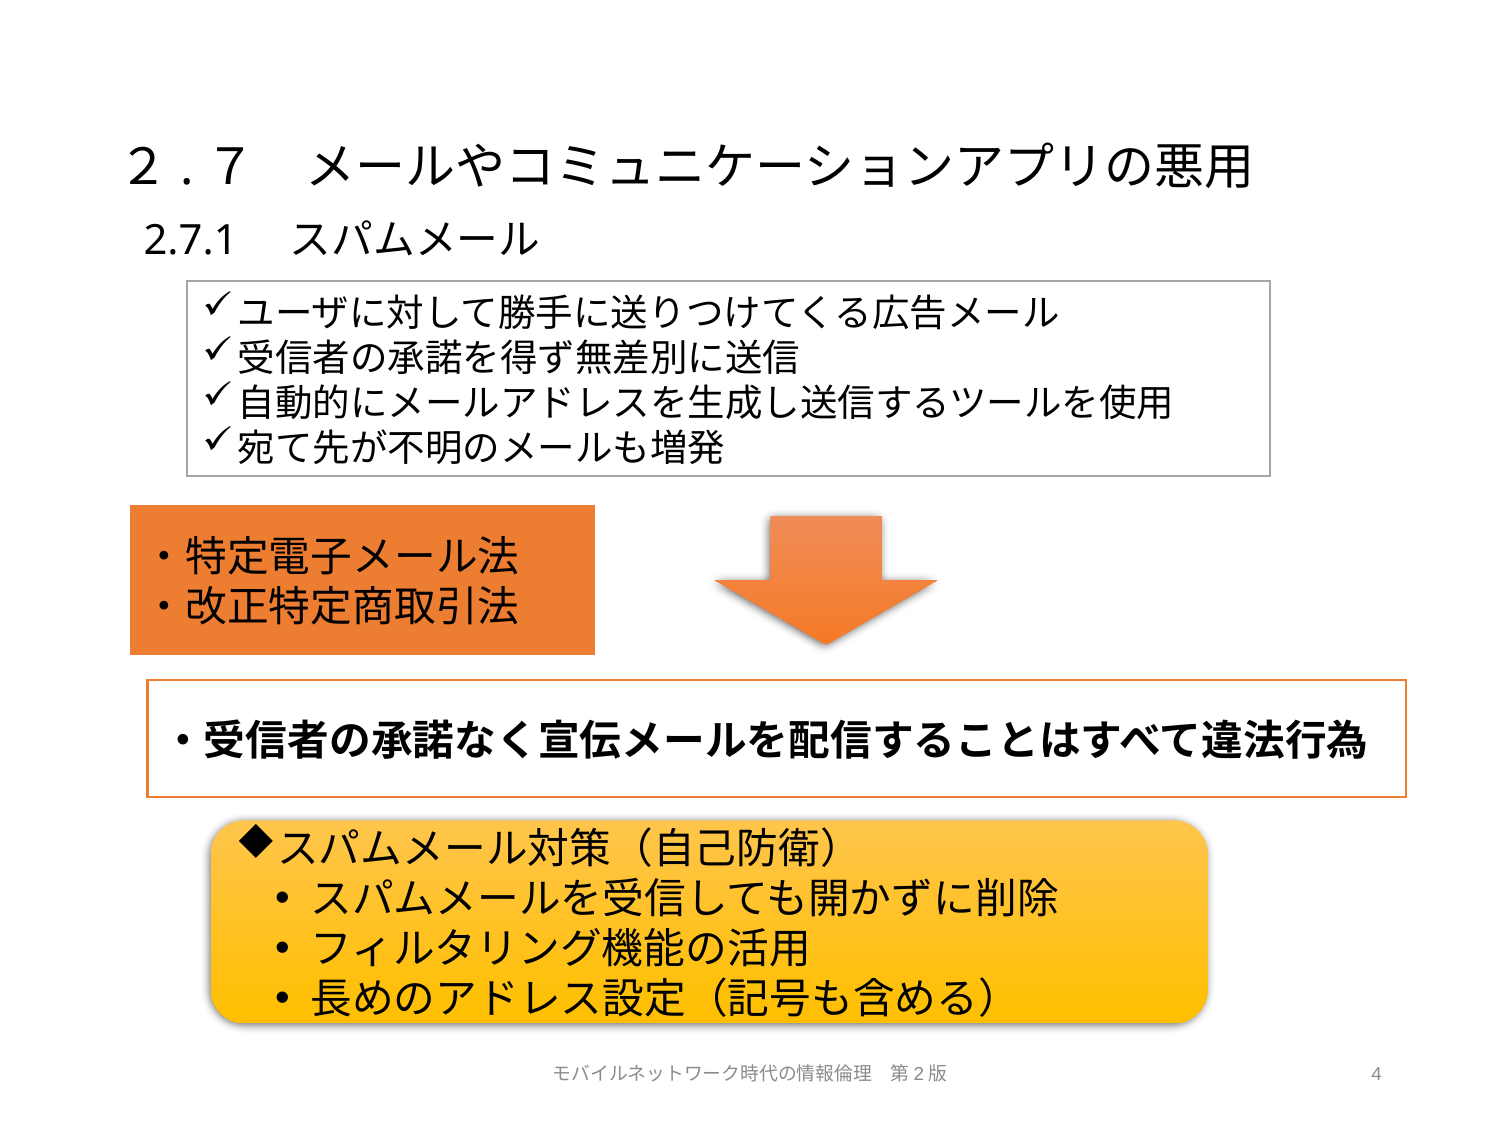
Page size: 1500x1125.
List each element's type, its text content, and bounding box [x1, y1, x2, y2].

text_box スパムメール対策（自己防衛） スパムメールを受信しても開かずに削除 フィルタリング機能の活用 長めのアドレス設定（記号も含める） [210, 820, 1208, 1024]
slide_number 4 [1059, 1042, 1397, 1103]
title ２.７ メールやコミュニケーションアプリの悪用 [103, 59, 1397, 278]
text_box ユーザに対して勝手に送りつけてくる広告メール 受信者の承諾を得ず無差別に送信 自動的にメールアドレスを生成し送信するツールを使用 宛て先が不明のメールも増発 [186, 280, 1271, 477]
text_box [714, 515, 938, 645]
text_box ・受信者の承諾なく宣伝メールを配信することはすべて違法行為 [146, 679, 1407, 798]
text_box 2.7.1 スパムメール [128, 205, 610, 271]
footer モバイルネットワーク時代の情報倫理 第2版 [496, 1042, 1004, 1103]
text_box ・特定電子メール法 ・改正特定商取引法 [127, 502, 598, 658]
